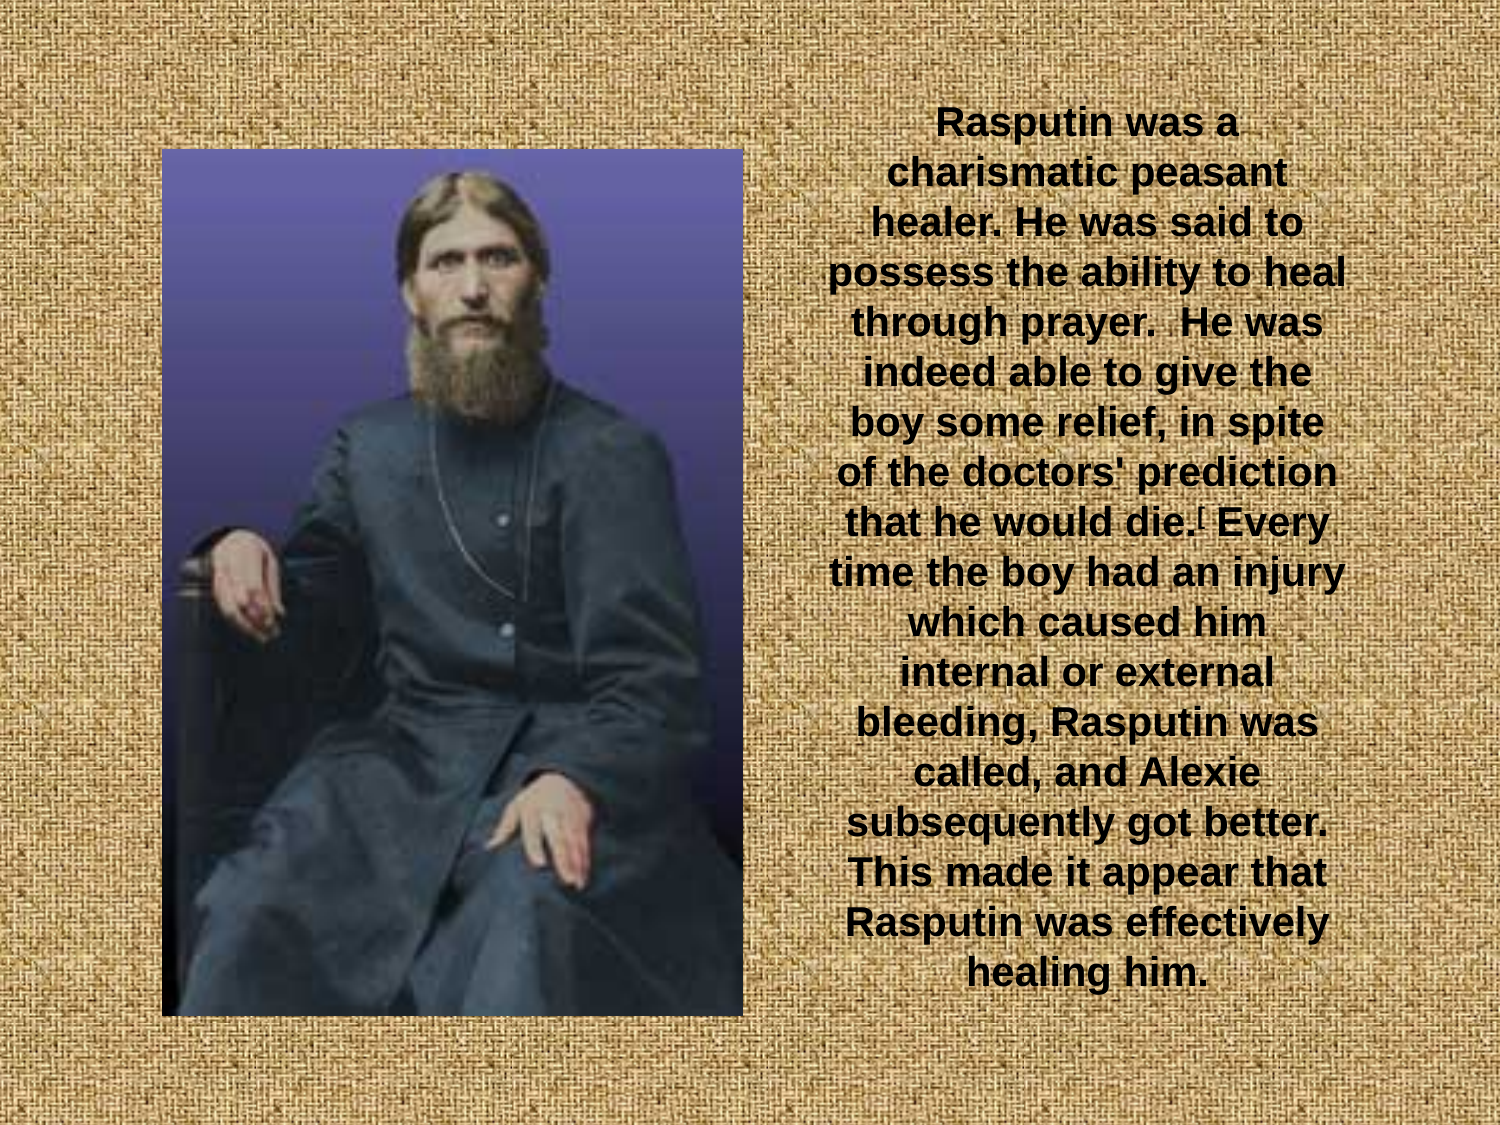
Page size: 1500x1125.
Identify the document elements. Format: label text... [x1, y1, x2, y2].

text_box Rasputin was a charismatic peasant healer. He was said to possess the ability to heal through prayer. He was indeed able to give the boy some relief, in spite of the doctors' prediction that he would die.[ Every time the boy had an injury which caused him internal or external bleeding, Rasputin was called, and Alexie subsequently got better. This made it appear that Rasputin was effectively healing him. [812, 87, 1363, 1003]
picture [0, 0, 1500, 1125]
